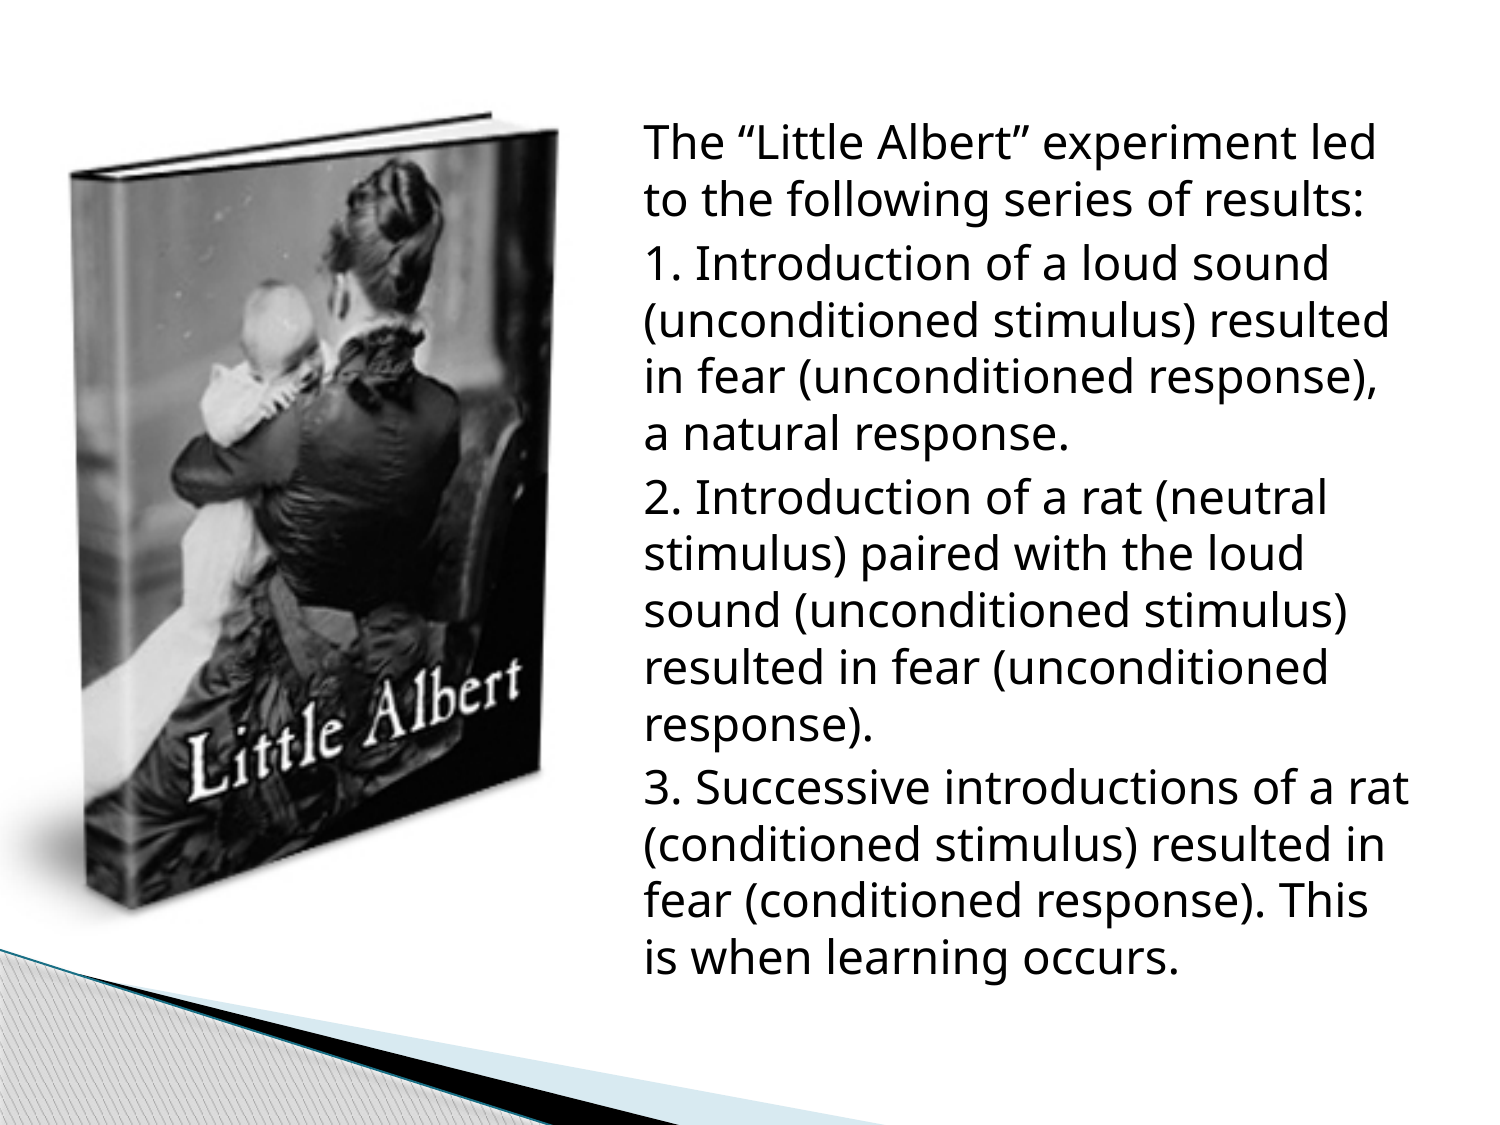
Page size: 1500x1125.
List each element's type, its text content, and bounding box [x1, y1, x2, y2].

list The “Little Albert” experiment led to the following series of results: 1. Introduction of a loud sound (unconditioned stimulus) resulted in fear (unconditioned response), a natural response. 2. Introduction of a rat (neutral stimulus) paired with the loud sound (unconditioned stimulus) resulted in fear (unconditioned response). 3. Successive introductions of a rat (conditioned stimulus) resulted in fear (conditioned response). This is when learning occurs. [574, 105, 1425, 1005]
picture [0, 81, 626, 936]
